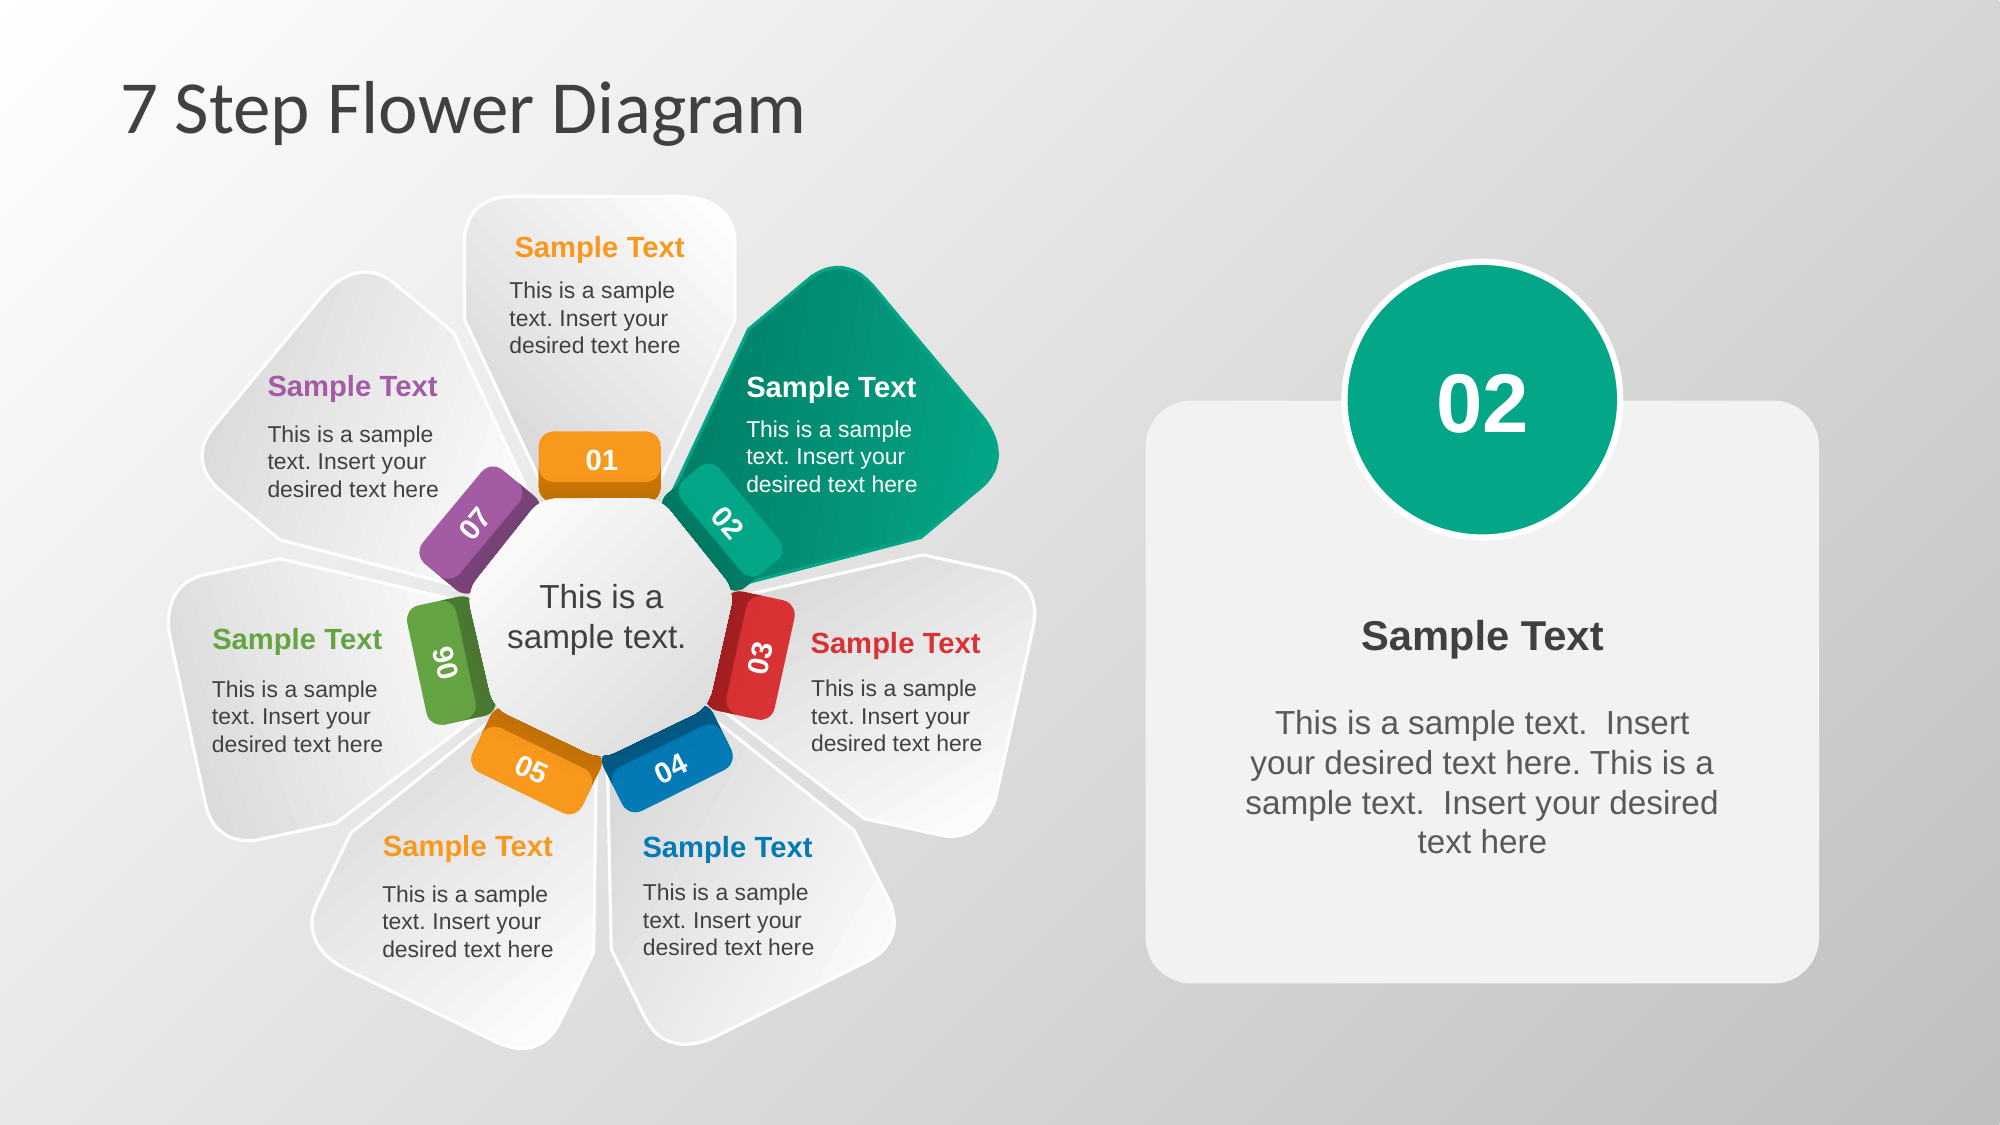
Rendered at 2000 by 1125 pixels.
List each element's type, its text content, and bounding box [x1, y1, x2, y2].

text_box 02 [1342, 259, 1623, 540]
title 7 Step Flower Diagram [99, 45, 1900, 162]
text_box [168, 196, 1036, 1049]
text_box [1143, 398, 1822, 986]
text_box Sample Text [1230, 601, 1735, 666]
text_box This is a sample text. Insert your desired text here. This is a sample text. Insert your desired text here [1230, 693, 1735, 868]
